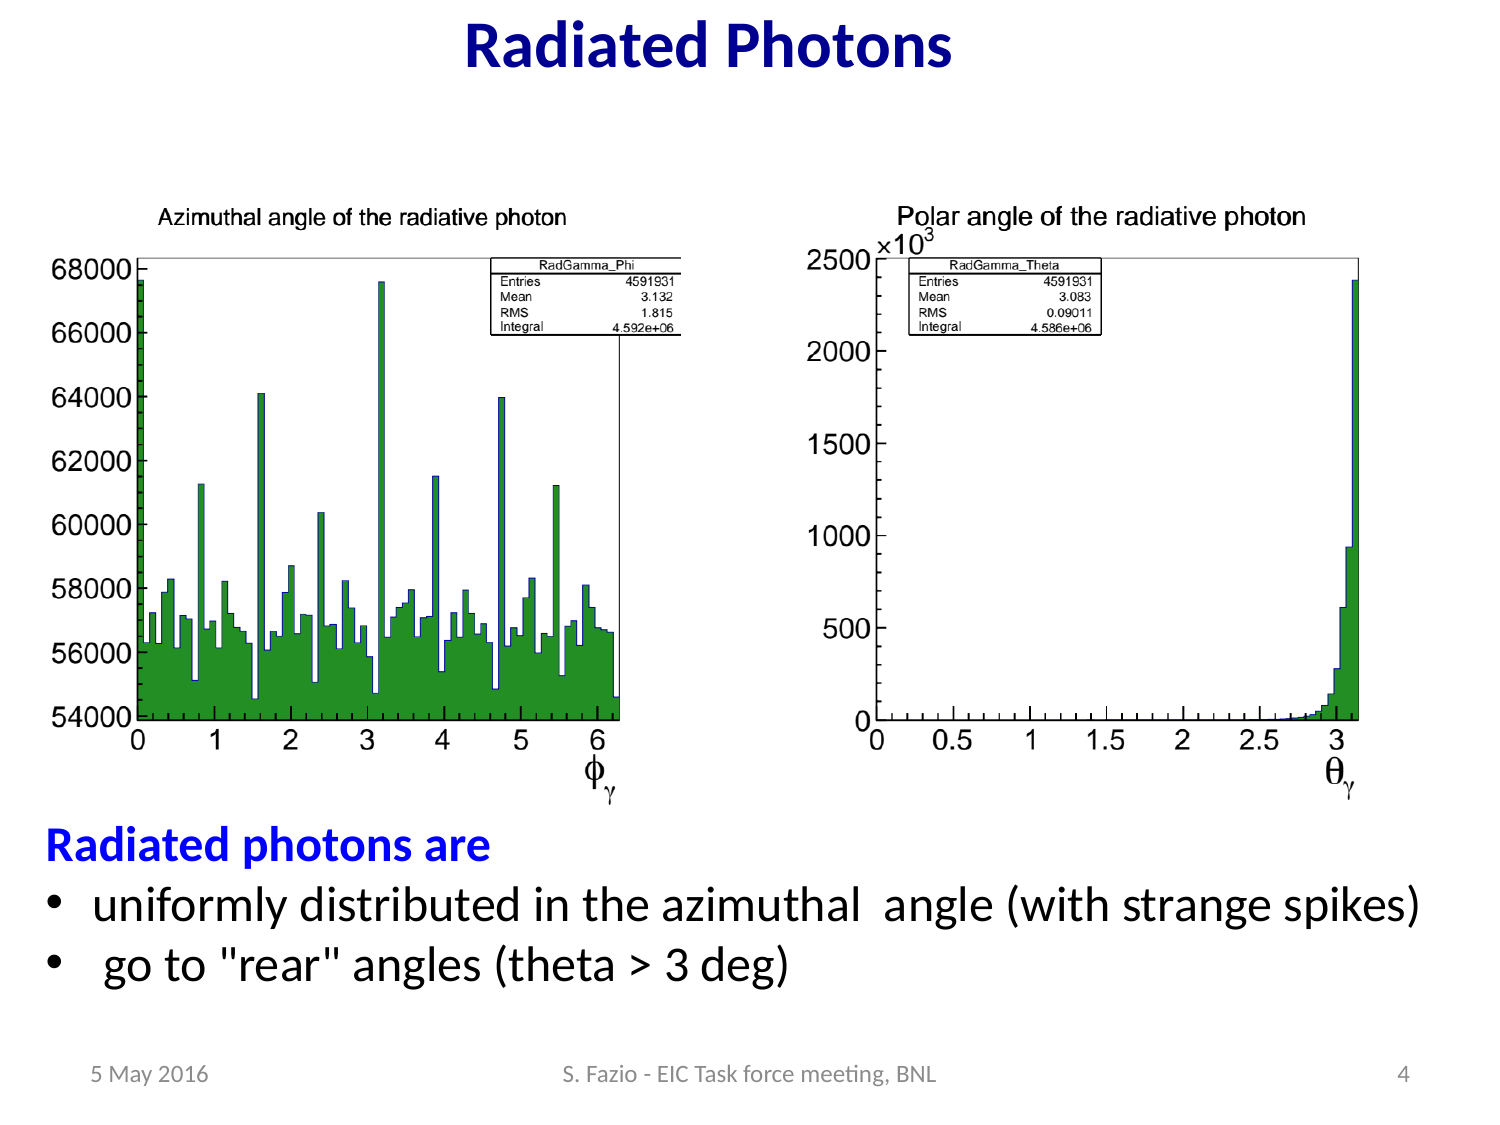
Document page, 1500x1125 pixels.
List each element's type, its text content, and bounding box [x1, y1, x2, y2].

picture [780, 196, 1421, 811]
footer S. Fazio - EIC Task force meeting, BNL [512, 1042, 988, 1103]
picture [41, 196, 682, 811]
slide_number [75, 1042, 425, 1103]
text_box Radiated photons are uniformly distributed in the azimuthal angle (with strange spikes) go to "rear" angles (theta > 3 deg) [30, 803, 1455, 999]
text_box Radiated Photons [449, 0, 970, 89]
slide_number 4 [1074, 1042, 1425, 1103]
